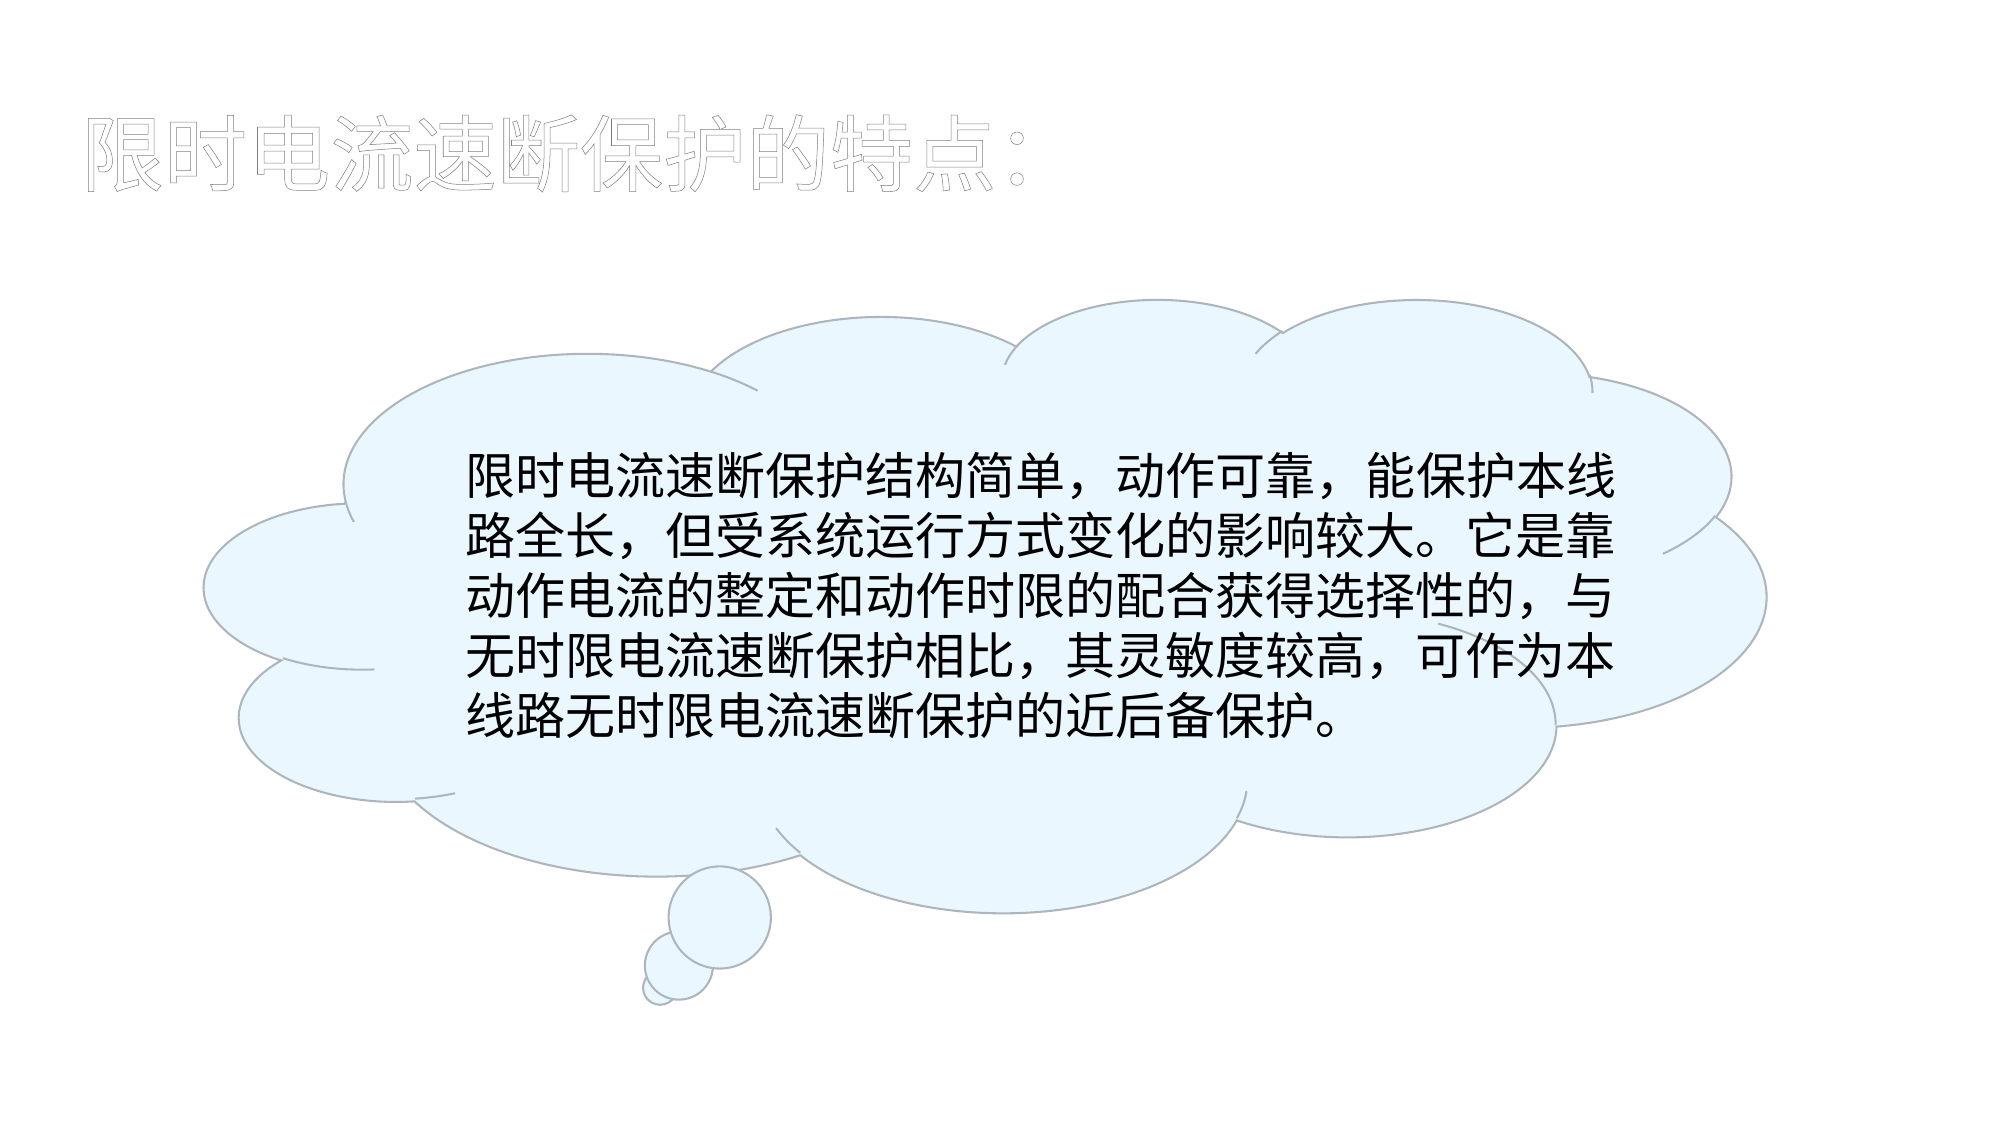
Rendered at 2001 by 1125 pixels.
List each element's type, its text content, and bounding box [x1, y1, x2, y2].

text_box 限时电流速断保护的特点： [65, 94, 1934, 309]
text_box [202, 298, 1768, 1006]
text_box 限时电流速断保护结构简单，动作可靠，能保护本线路全长，但受系统运行方式变化的影响较大。它是靠动作电流的整定和动作时限的配合获得选择性的，与无时限电流速断保护相比，其灵敏度较高，可作为本线路无时限电流速断保护的近后备保护。 [450, 436, 1656, 752]
